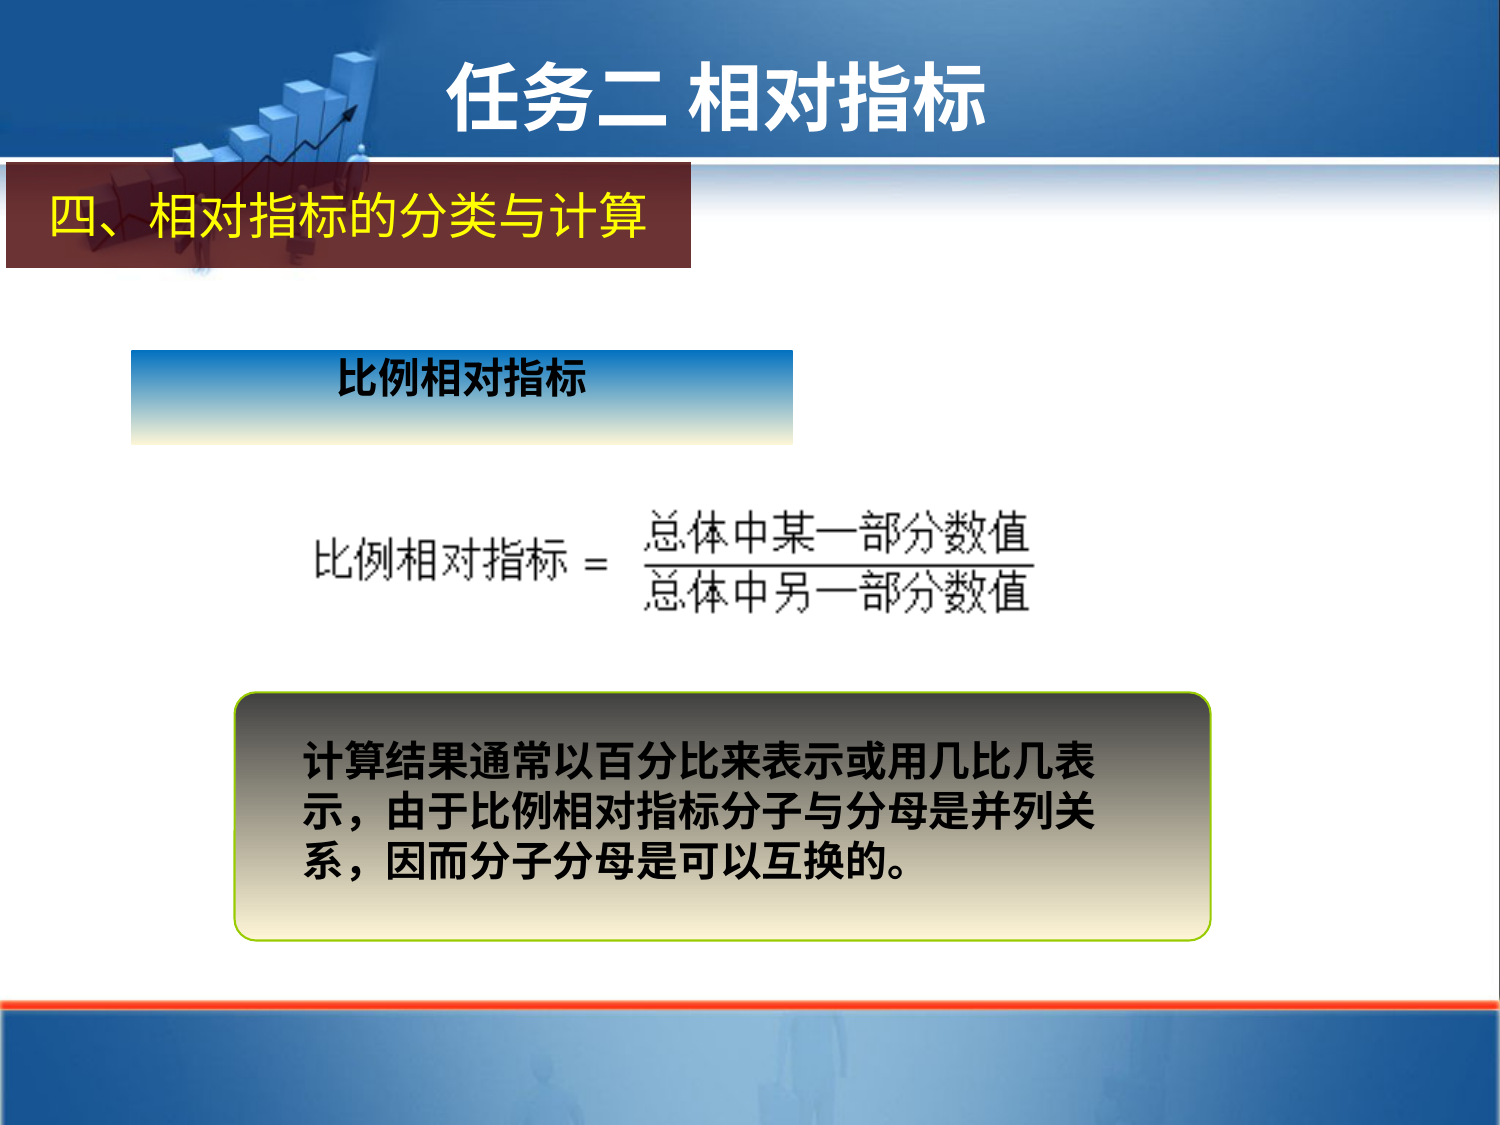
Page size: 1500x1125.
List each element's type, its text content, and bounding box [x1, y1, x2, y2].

picture [0, 0, 1500, 1125]
text_box [234, 692, 1211, 941]
text_box 计算结果通常以百分比来表示或用几比几表示，由于比例相对指标分子与分母是并列关系，因而分子分母是可以互换的。 [287, 727, 1176, 893]
text_box 任务二 相对指标 [395, 42, 1500, 148]
text_box 比例相对指标 [131, 350, 793, 445]
text_box 四、相对指标的分类与计算 [6, 162, 691, 268]
